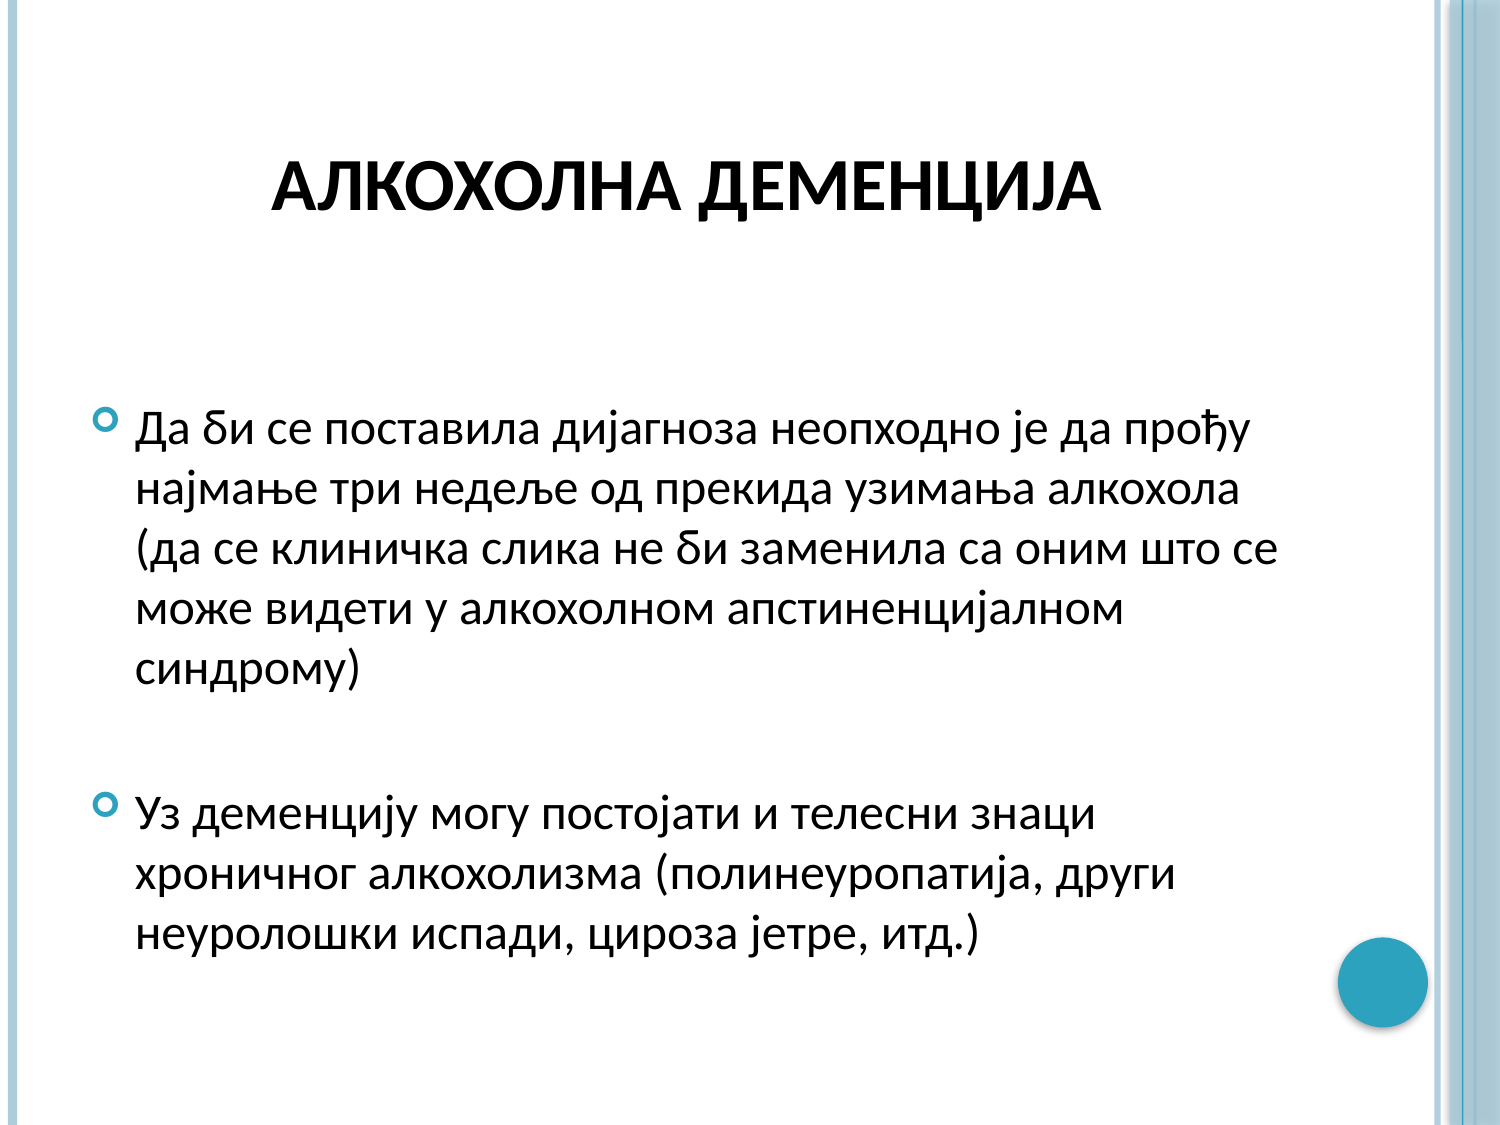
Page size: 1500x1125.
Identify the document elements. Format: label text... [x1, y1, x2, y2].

title Алкохолна деменција [75, 45, 1300, 233]
list Да би се поставила дијагноза неопходно је да прођу најмање три недеље од прекида узимања алкохола (да се клиничка слика не би заменила са оним што се може видети у алкохолном апстиненцијалном синдрому) Уз деменцију могу постојати и телесни знаци хроничног алкохолизма (полинеуропатија, други неуролошки испади, цироза јетре, итд.) [75, 386, 1300, 1062]
